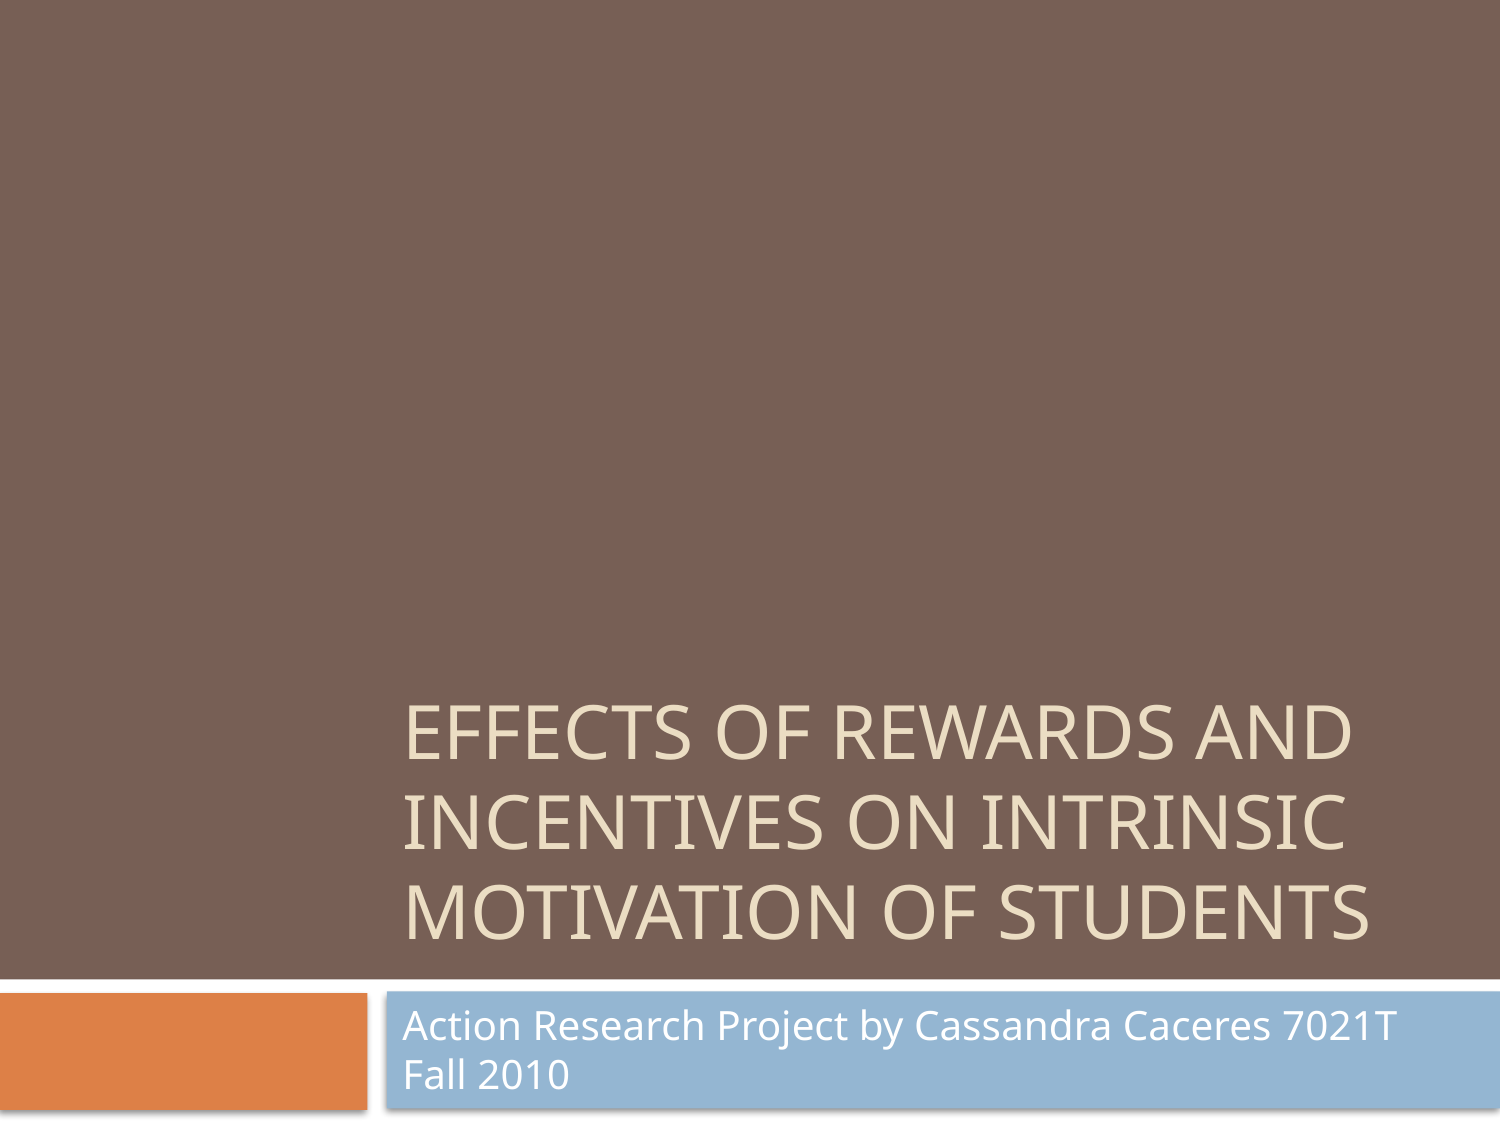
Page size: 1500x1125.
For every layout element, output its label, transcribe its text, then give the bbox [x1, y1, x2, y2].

subtitle Action Research Project by Cassandra Caceres 7021T Fall 2010 [387, 992, 1488, 1105]
title effects of rewards and incentives on intrinsic motivation of students [387, 662, 1450, 963]
